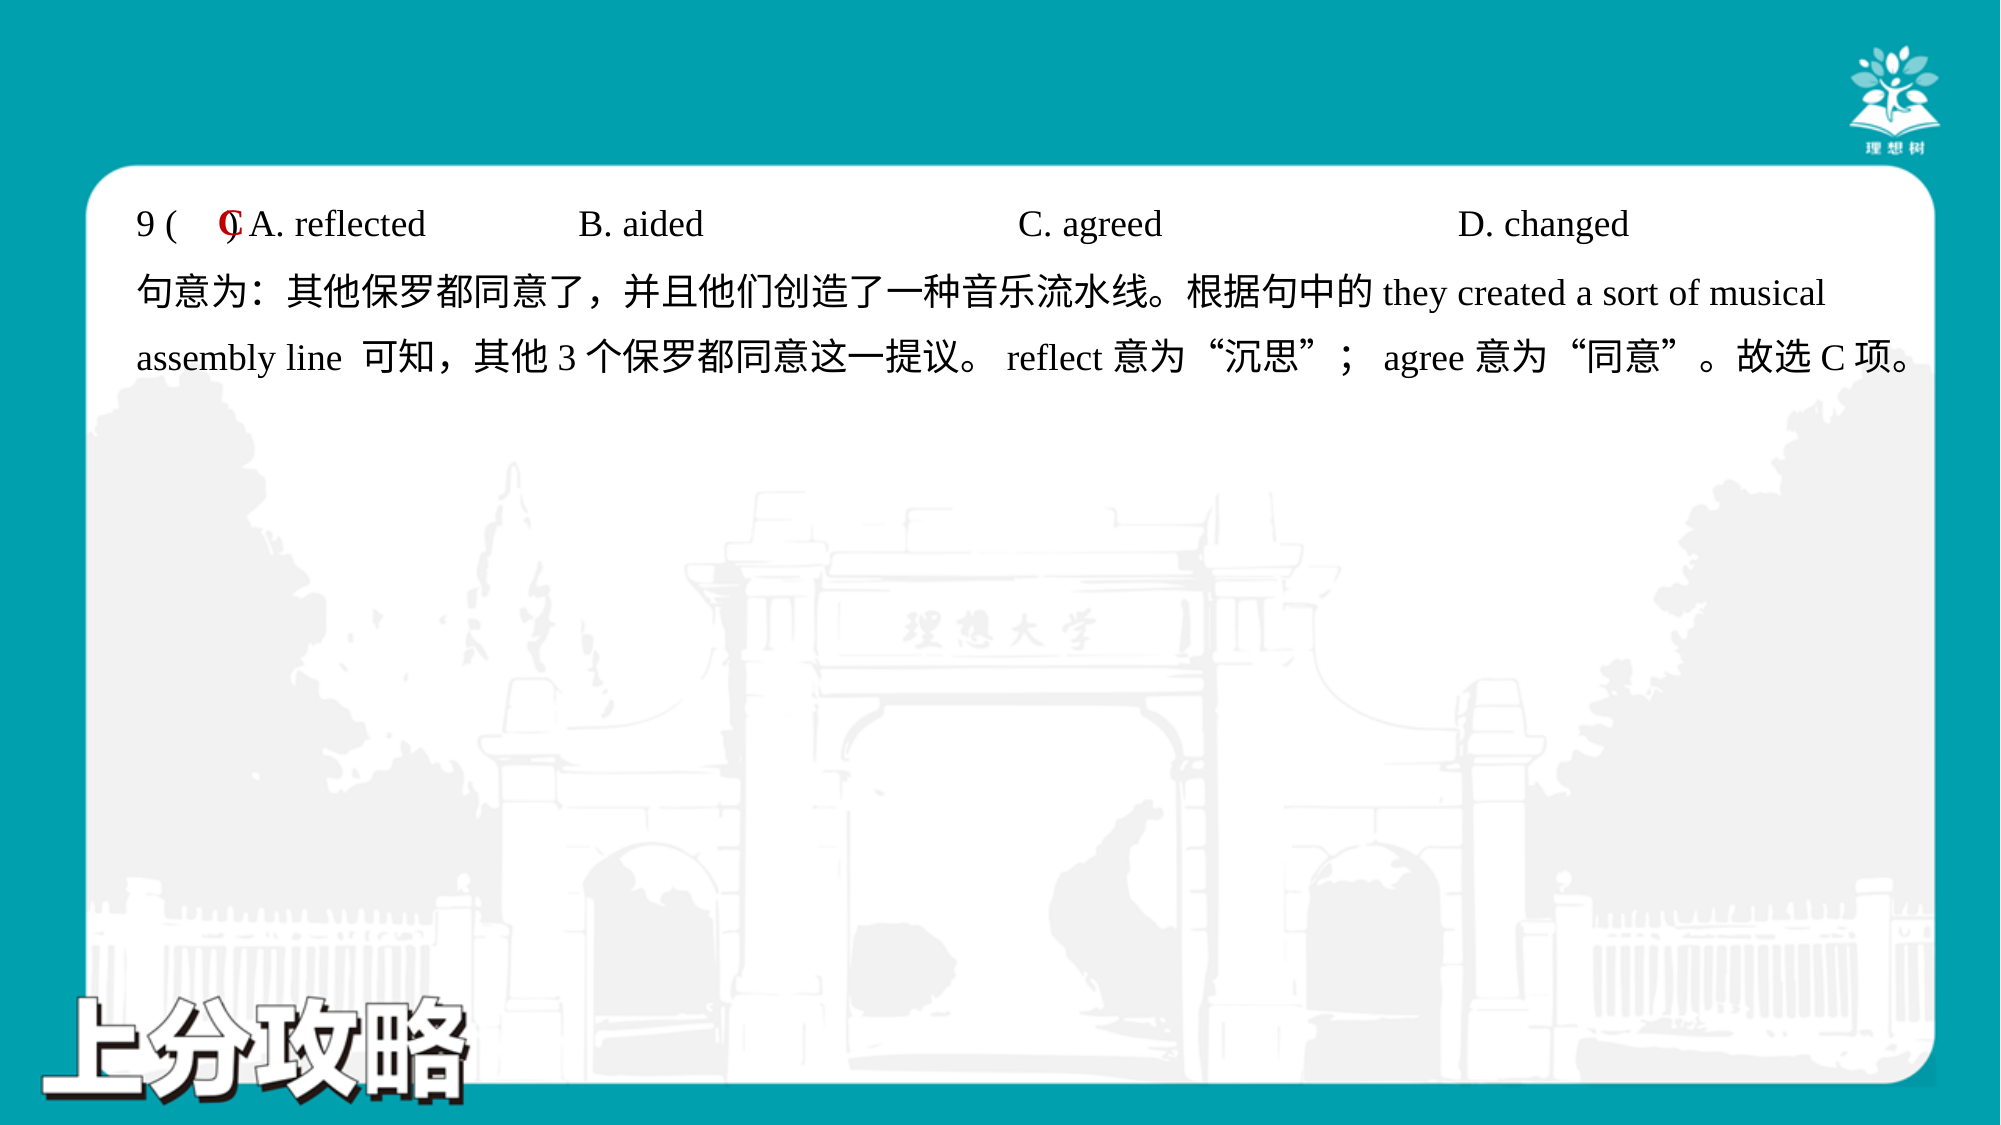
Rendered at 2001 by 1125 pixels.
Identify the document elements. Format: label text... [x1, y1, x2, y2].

picture [0, 0, 2000, 1125]
text_box C [204, 176, 259, 236]
text_box 句意为：其他保罗都同意了，并且他们创造了一种音乐流水线。根据句中的they created a sort of musical assembly line 可知，其他3个保罗都同意这一提议。reflect意为“沉思”；agree意为“同意”。故选C项。 [136, 244, 1865, 371]
text_box 9 ( ) A. reflected B. aided C. agreed D. changed [136, 176, 1865, 237]
